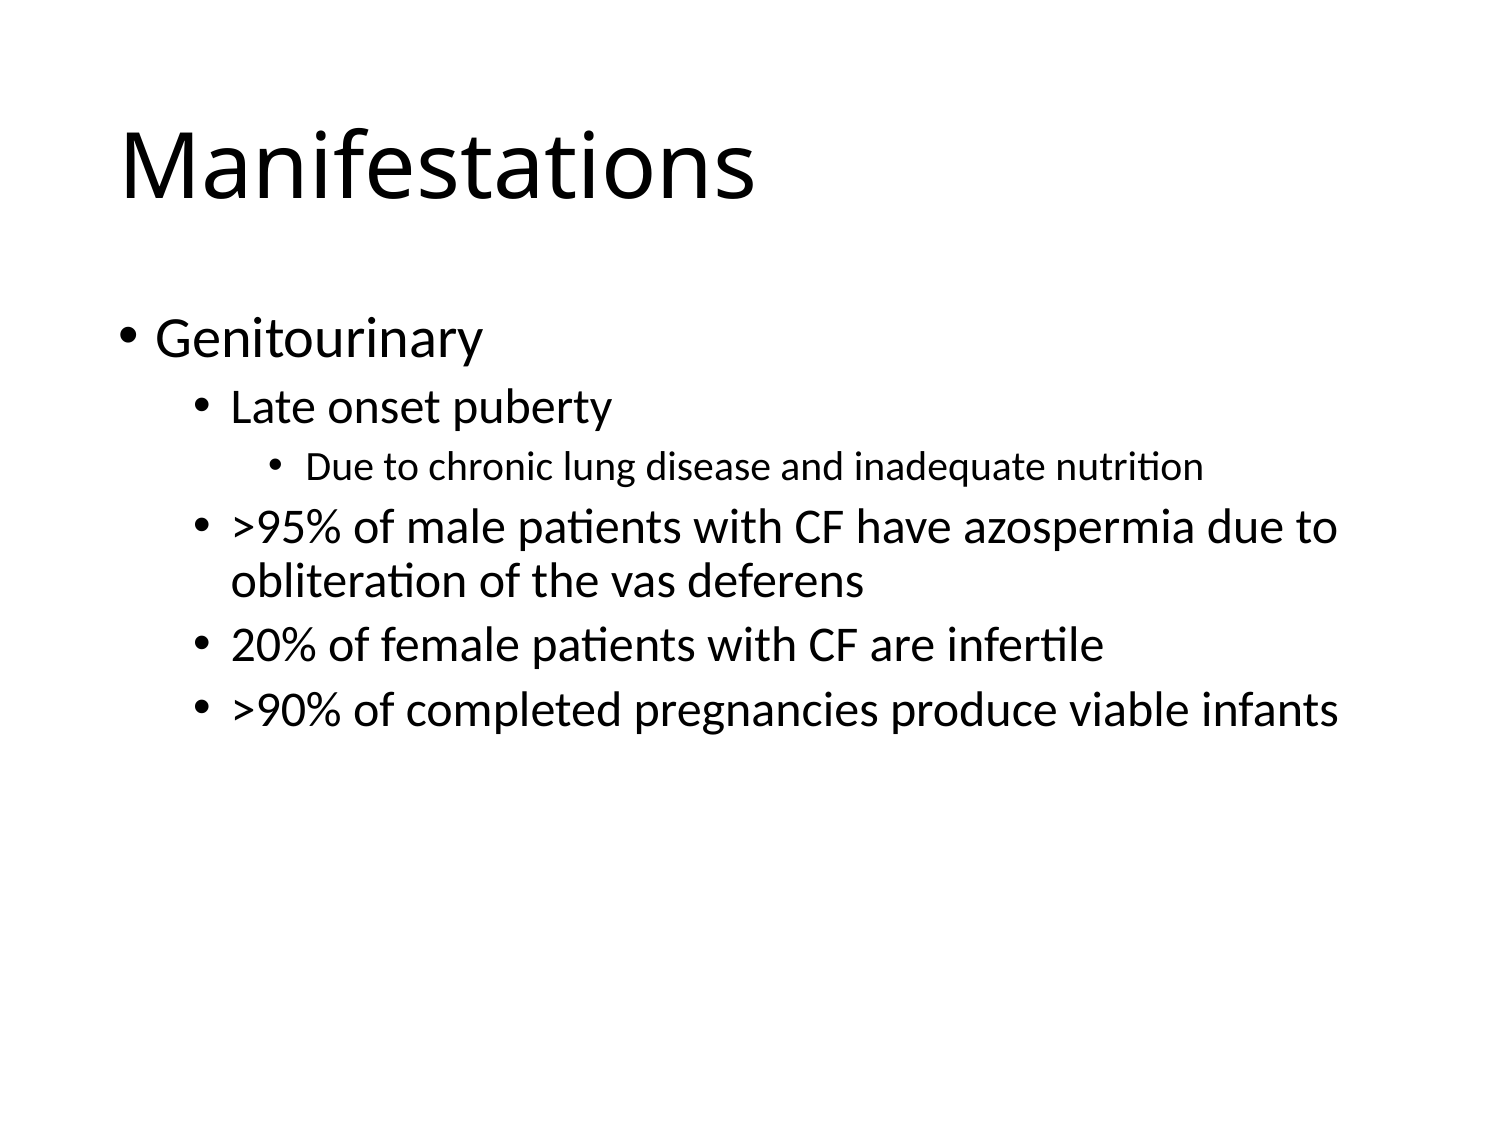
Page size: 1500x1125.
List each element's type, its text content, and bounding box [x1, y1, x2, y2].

title Manifestations [103, 59, 1397, 278]
list Genitourinary Late onset puberty Due to chronic lung disease and inadequate nutrition >95% of male patients with CF have azospermia due to obliteration of the vas deferens 20% of female patients with CF are infertile >90% of completed pregnancies produce viable infants [103, 299, 1397, 1014]
